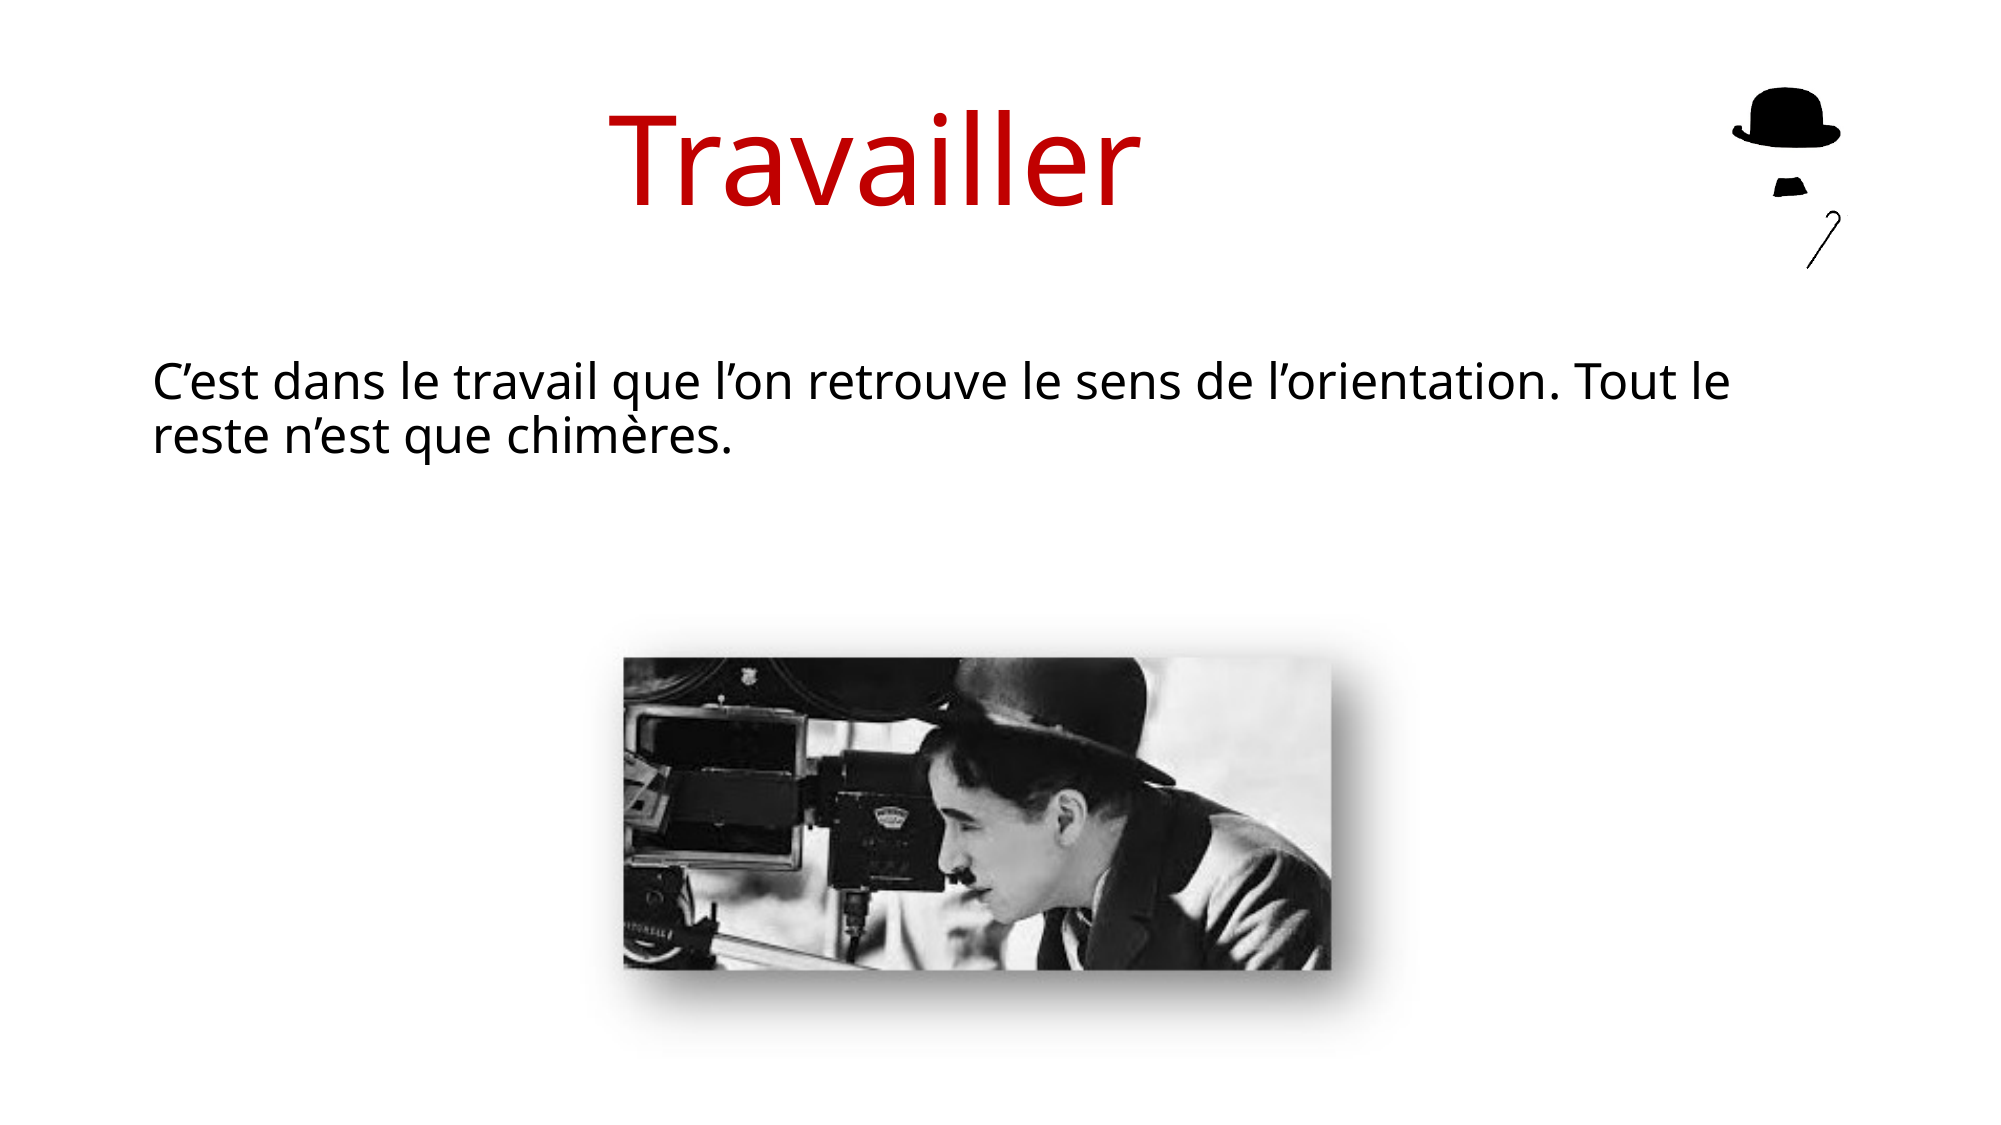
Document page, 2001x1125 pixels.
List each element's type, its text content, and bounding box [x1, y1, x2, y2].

picture [1708, 67, 1863, 285]
list C’est dans le travail que l’on retrouve le sens de l’orientation. Tout le reste n’est que chimères. [137, 299, 1863, 522]
title Travailler [137, 59, 1615, 271]
picture [580, 614, 1420, 1059]
